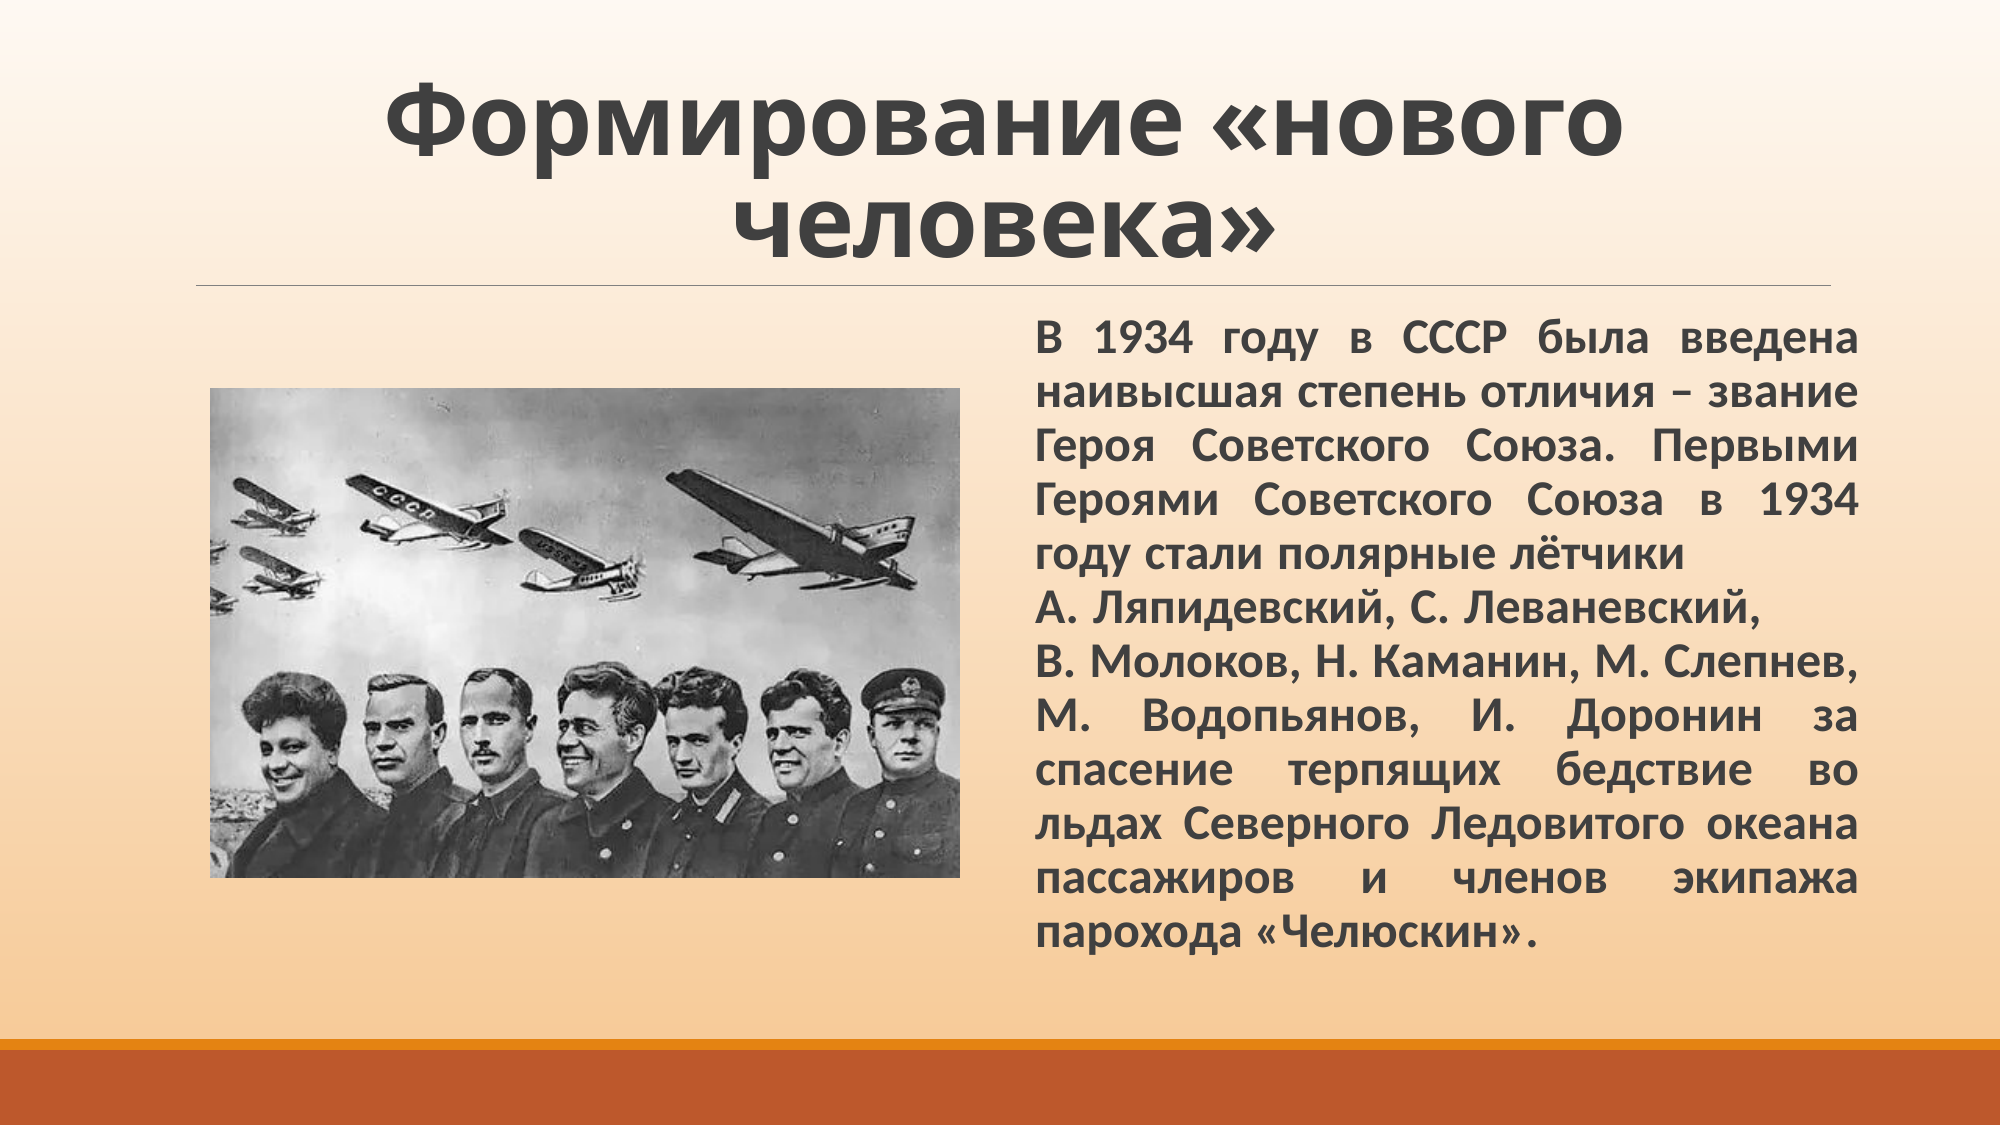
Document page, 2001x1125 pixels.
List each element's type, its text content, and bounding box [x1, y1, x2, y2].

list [209, 387, 961, 878]
list В 1934 году в СССР была введена наивысшая степень отличия – звание Героя Советского Союза. Первыми Героями Советского Союза в 1934 году стали полярные лётчики А. Ляпидевский, С. Леваневский, В. Молоков, Н. Каманин, М. Слепнев, М. Водопьянов, И. Доронин за спасение терпящих бедствие во льдах Северного Ледовитого океана пассажиров и членов экипажа парохода «Челюскин». [1020, 302, 1860, 963]
title Формирование «нового человека» [180, 47, 1830, 285]
